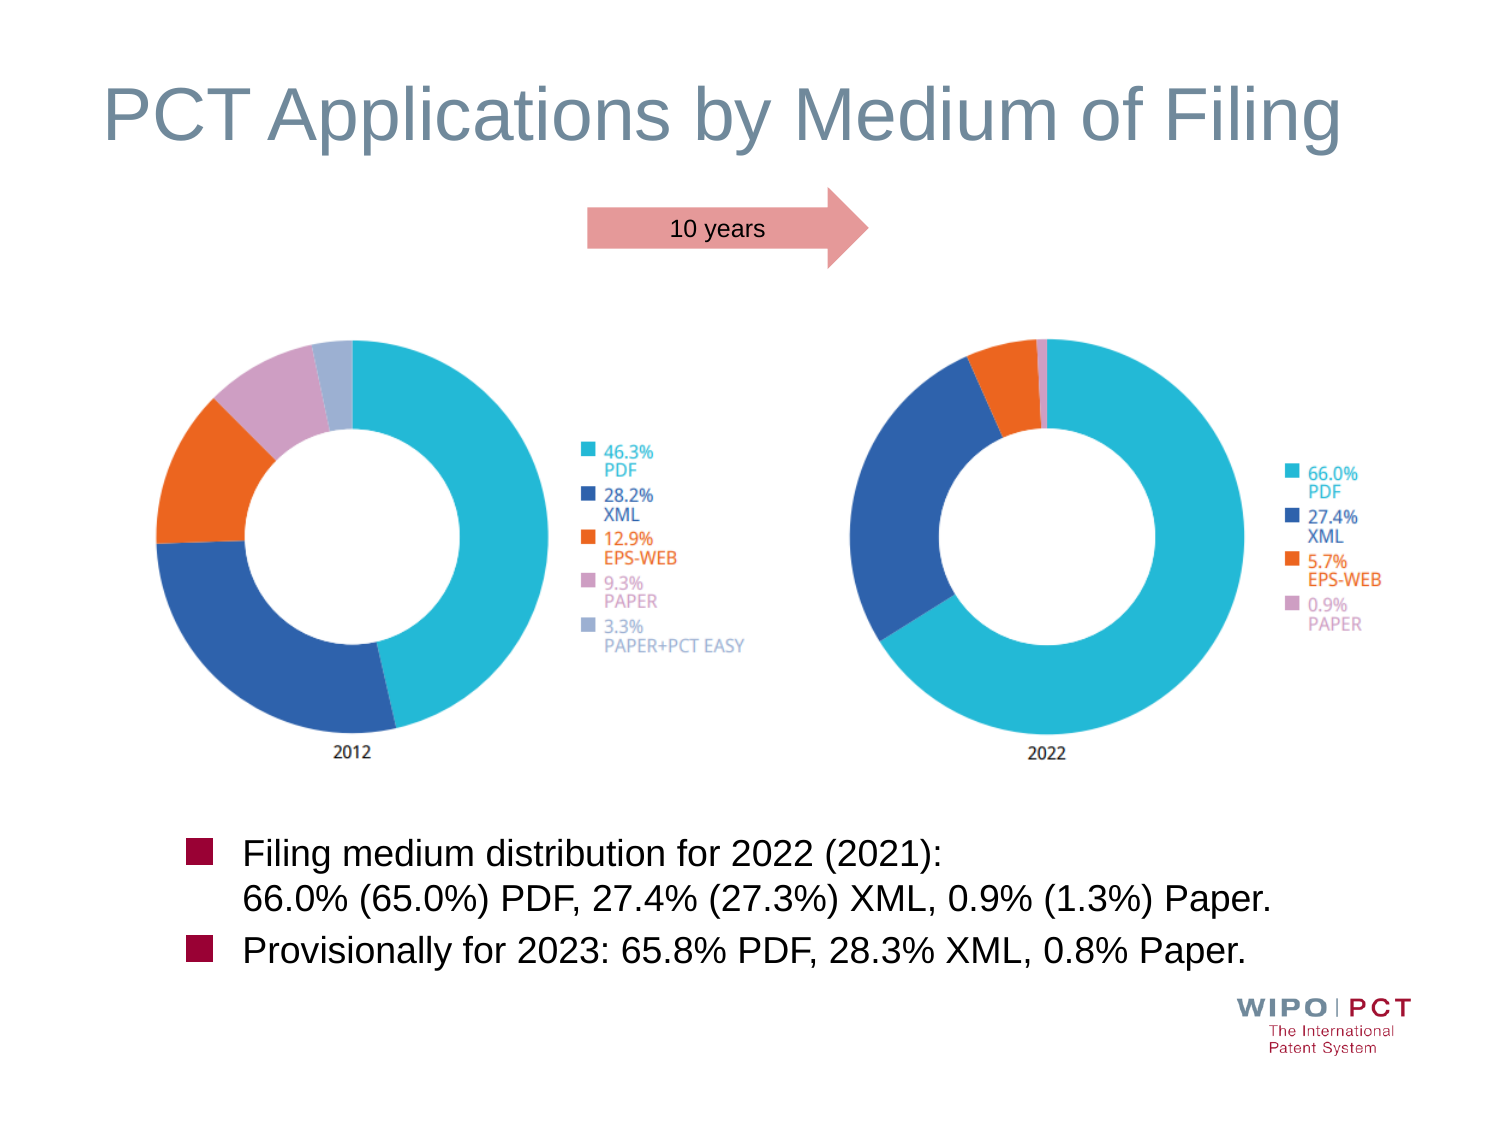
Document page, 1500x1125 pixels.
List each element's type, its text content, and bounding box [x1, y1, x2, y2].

text_box Filing medium distribution for 2022 (2021): 66.0% (65.0%) PDF, 27.4% (27.3%) XML, 0.9% (1.3%) Paper. Provisionally for 2023: 65.8% PDF, 28.3% XML, 0.8% Paper. [174, 823, 1350, 968]
text_box 10 years [587, 186, 869, 270]
title PCT Applications by Medium of Filing [87, 16, 1438, 204]
picture [0, 0, 1500, 1125]
